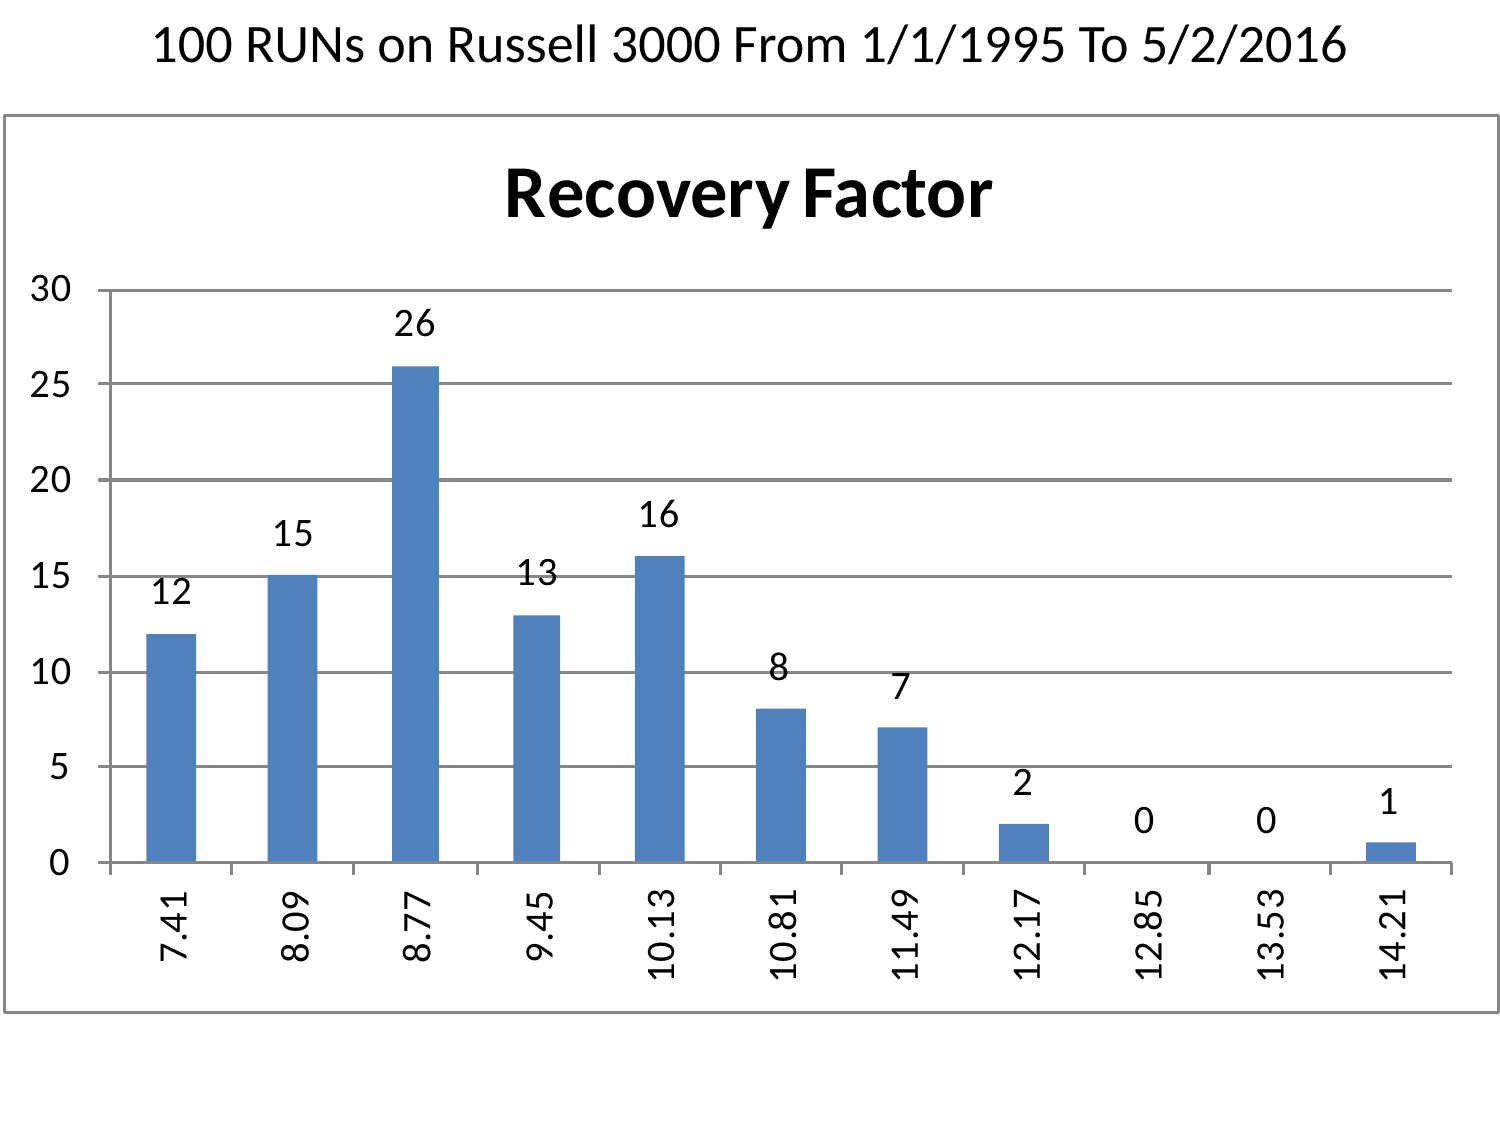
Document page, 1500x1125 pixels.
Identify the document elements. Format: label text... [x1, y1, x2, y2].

text_box 100 RUNs on Russell 3000 From 1/1/1995 To 5/2/2016 [0, 0, 1500, 81]
picture [0, 110, 1500, 1014]
